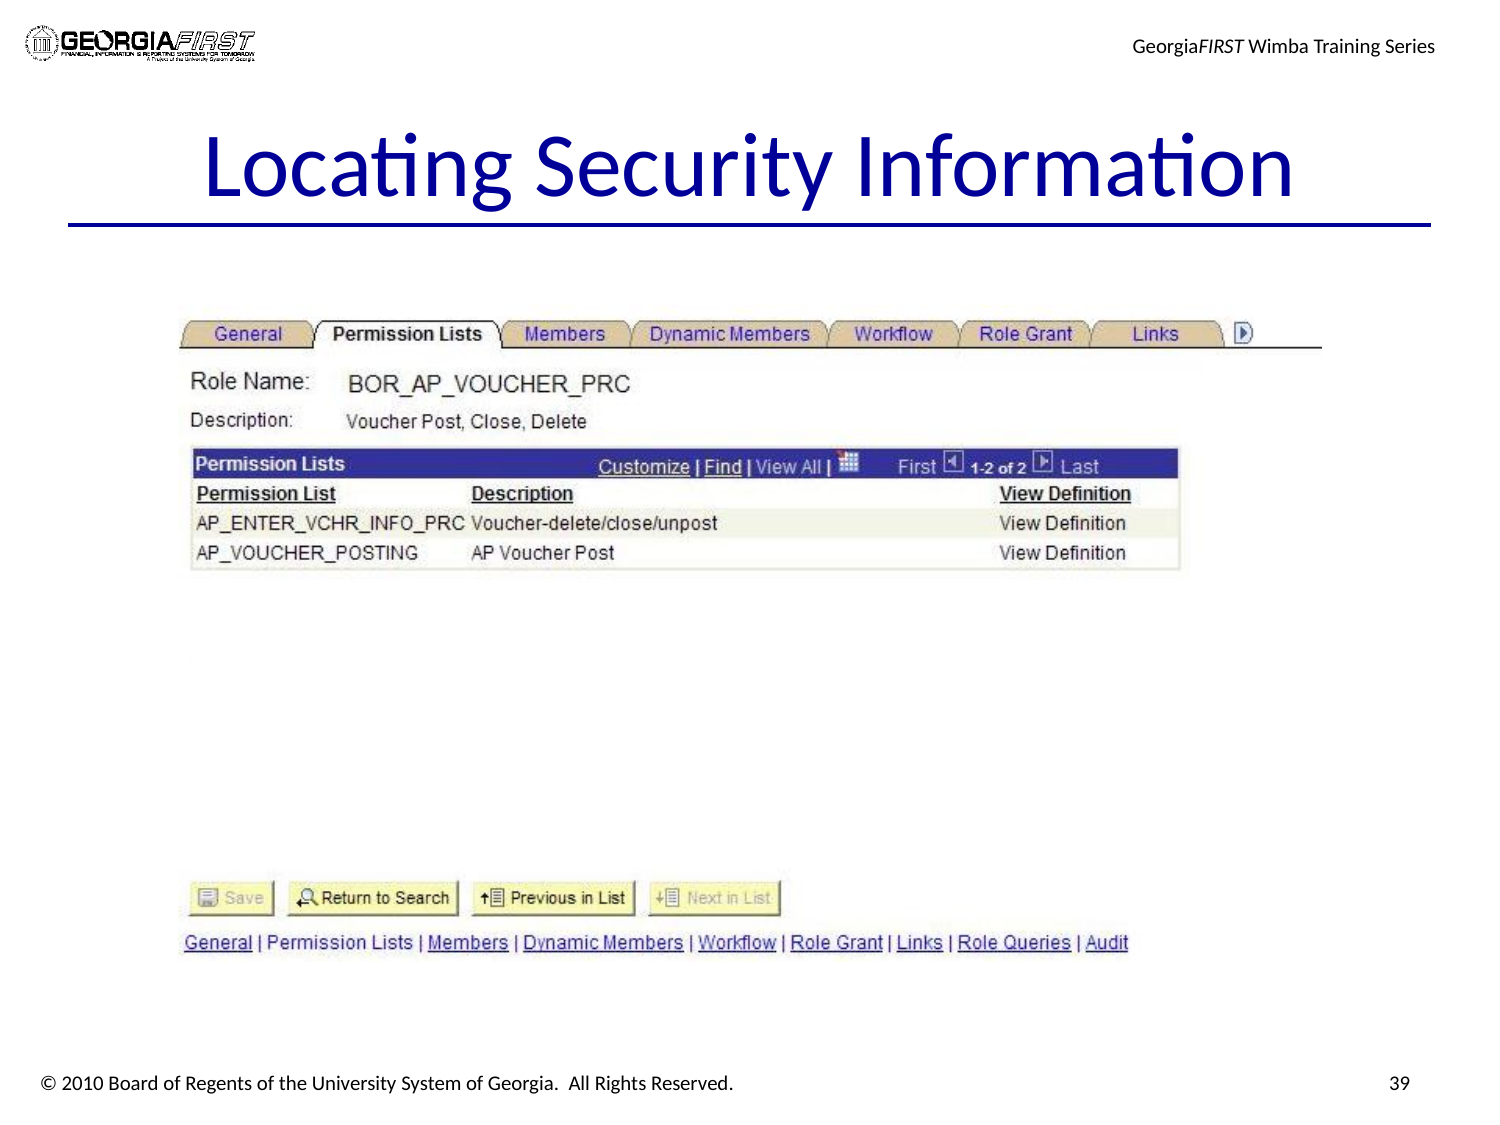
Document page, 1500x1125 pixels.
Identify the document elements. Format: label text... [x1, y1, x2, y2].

picture [24, 24, 255, 63]
title Locating Security Information [75, 87, 1425, 233]
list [177, 305, 1323, 963]
